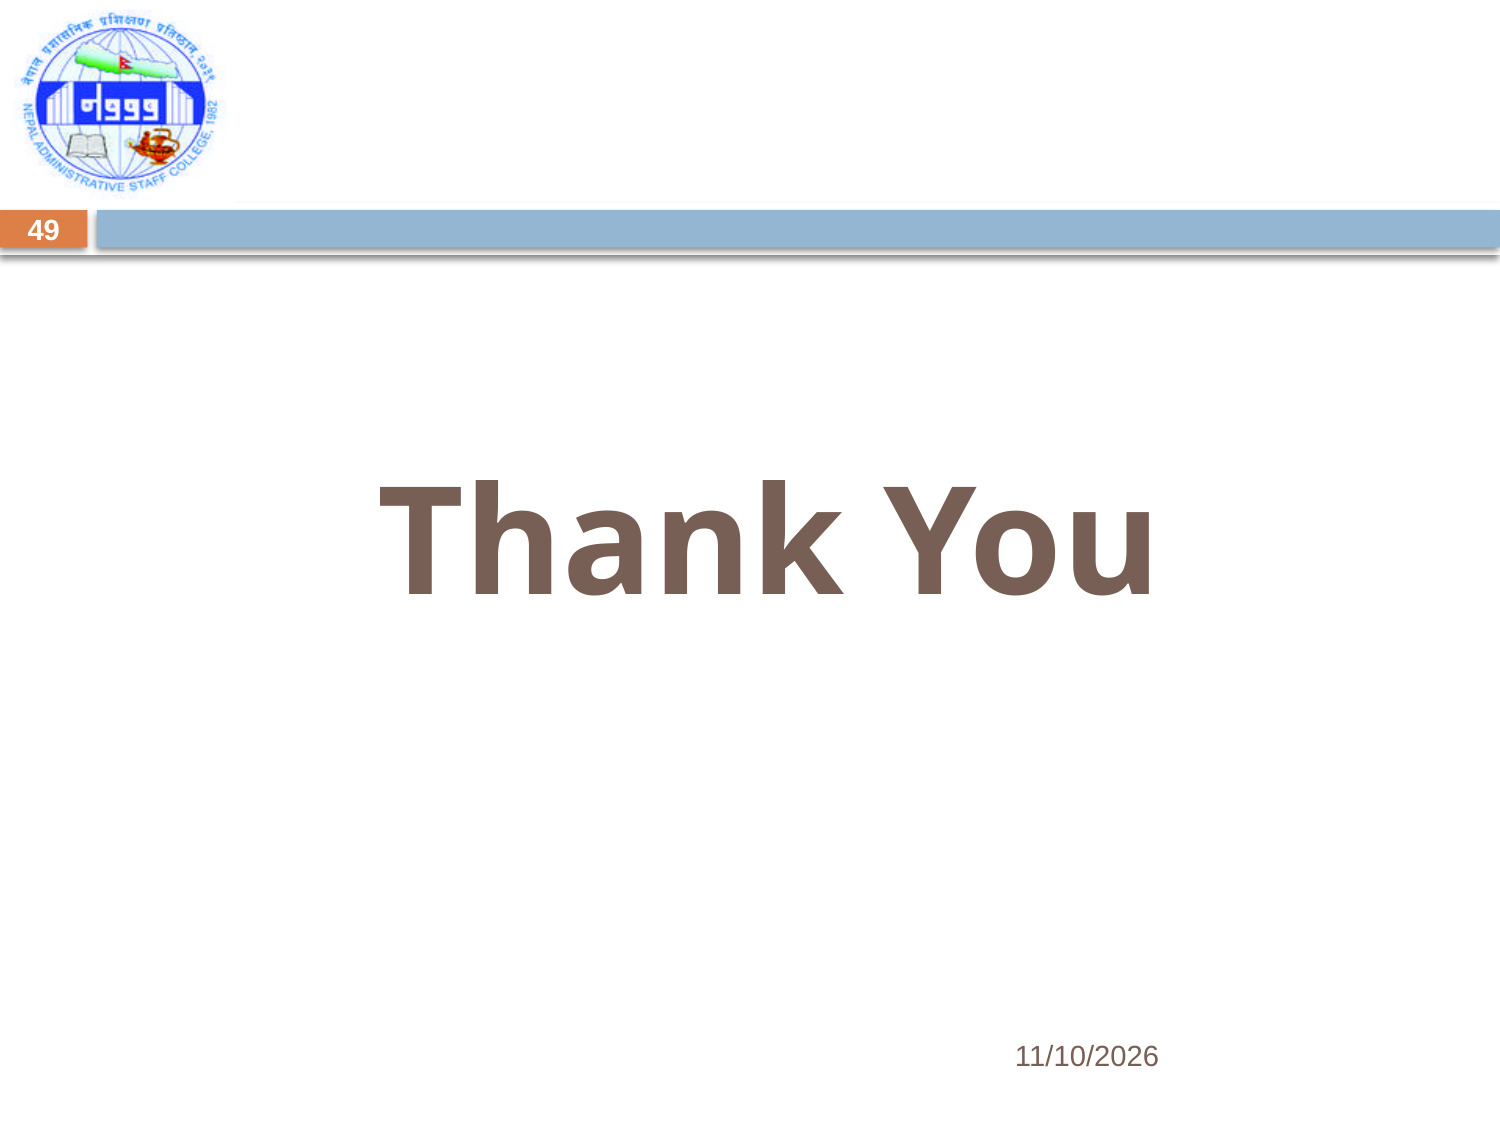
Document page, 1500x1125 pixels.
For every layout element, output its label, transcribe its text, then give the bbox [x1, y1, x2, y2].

list Thank You [100, 262, 1438, 1000]
slide_number 49 [0, 208, 88, 249]
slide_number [999, 1025, 1438, 1085]
picture [1, 0, 236, 208]
